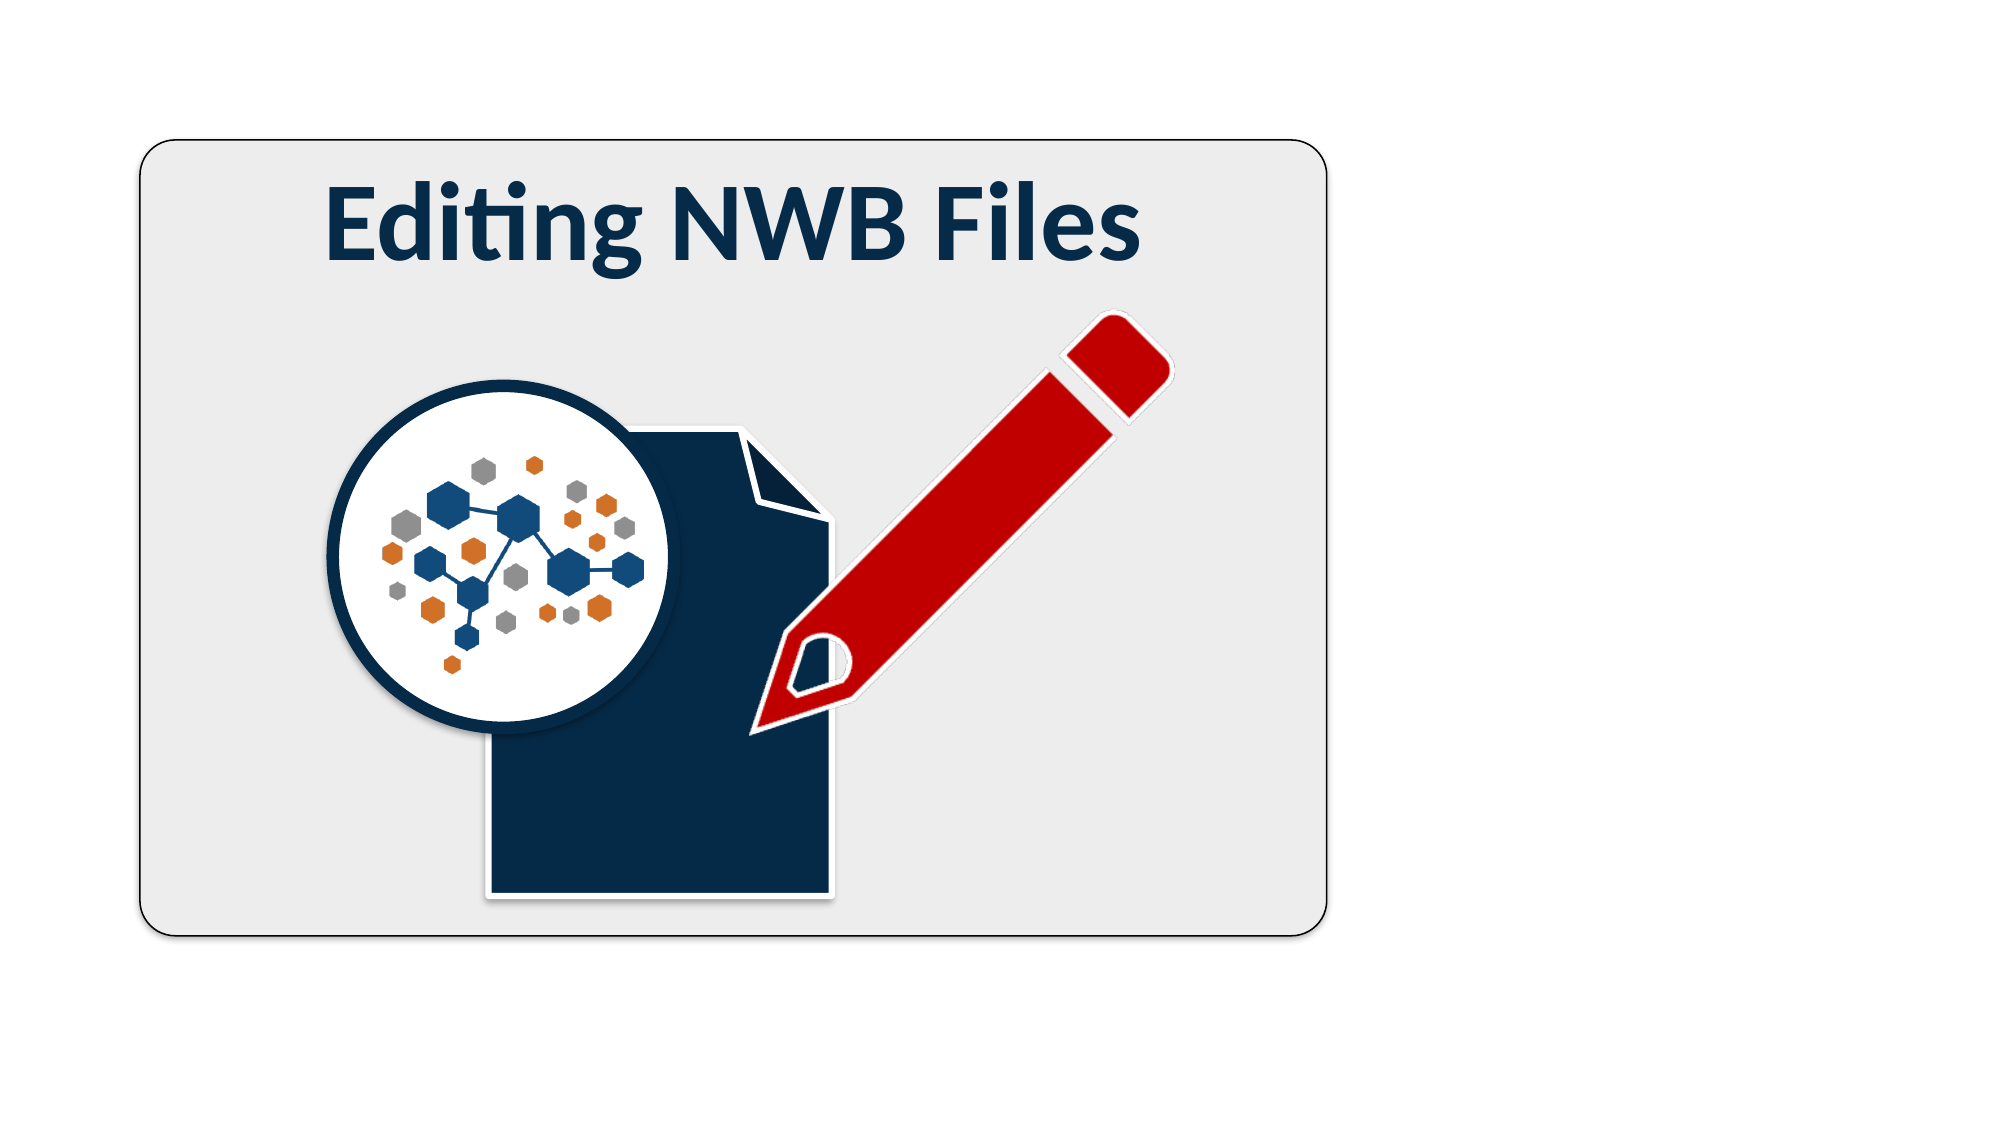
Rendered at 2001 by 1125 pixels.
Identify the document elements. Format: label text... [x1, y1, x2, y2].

picture [711, 271, 1215, 775]
text_box [139, 162, 1328, 937]
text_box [332, 385, 832, 897]
text_box Editing NWB Files [141, 140, 1325, 290]
